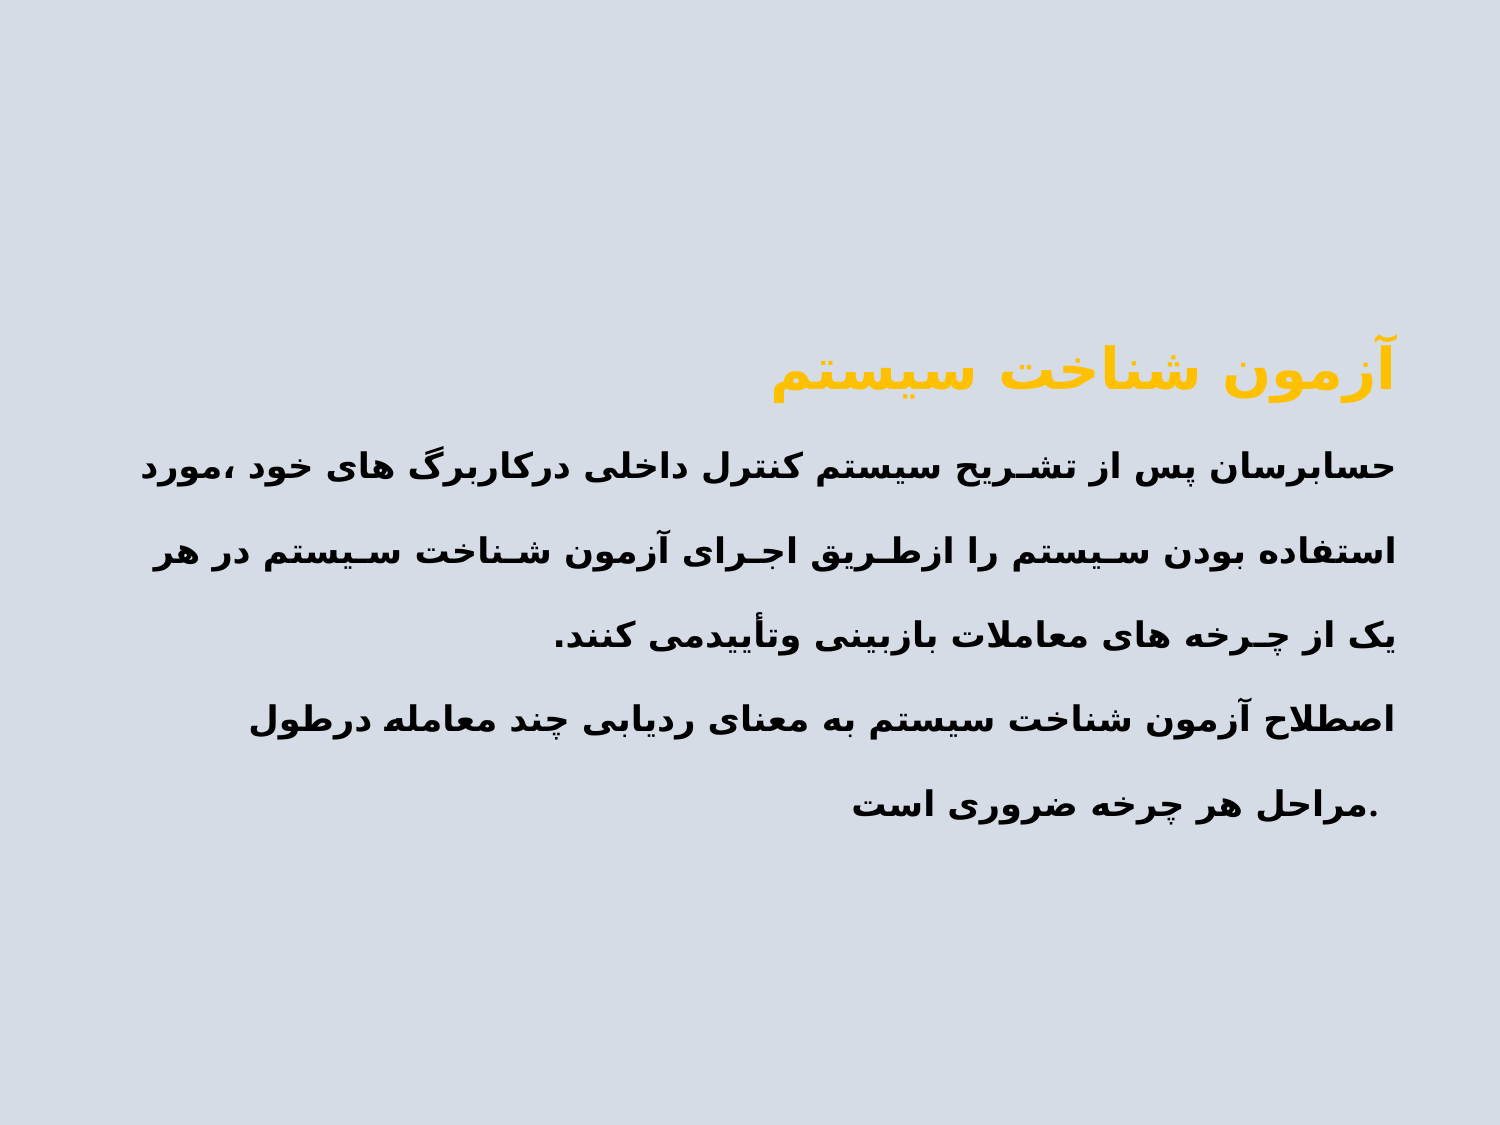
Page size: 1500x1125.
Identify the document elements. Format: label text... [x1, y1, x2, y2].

title آزمون شناخت سیستم حسابرسان پس از تشـریح سیستم کنترل داخلی درکاربرگ های خود ،مورد استفاده بودن سـیستم را ازطـریق اجـرای آزمون شـناخت سـیستم در هر یک از چـرخه های معاملات بازبینی وتأییدمی کنند. اصطلاح آزمون شناخت سیستم به معنای ردیابی چند معامله درطول مراحل هر چرخه ضروری است. [112, 113, 1413, 835]
